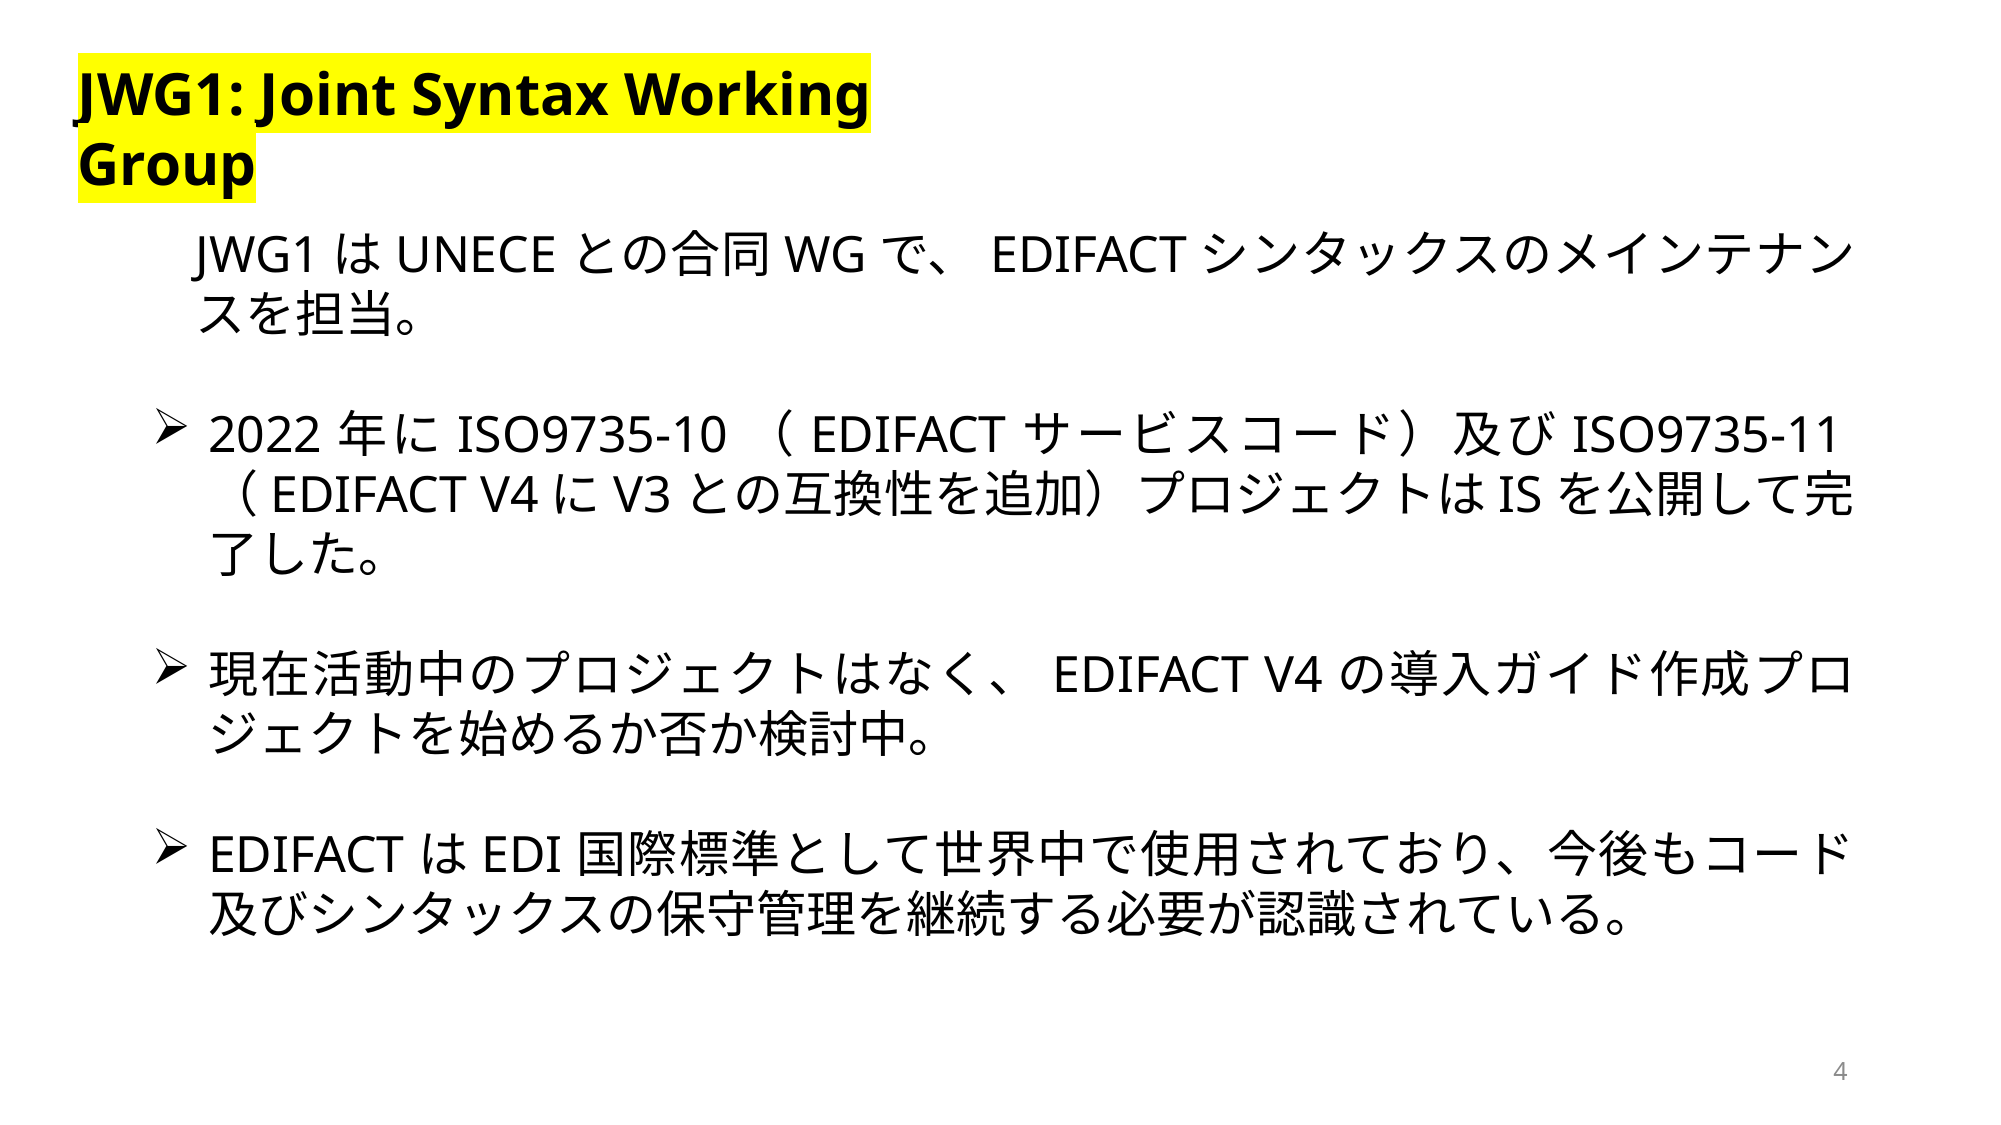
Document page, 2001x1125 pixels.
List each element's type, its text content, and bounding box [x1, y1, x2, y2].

text_box JWG1: Joint Syntax Working Group [63, 49, 1020, 205]
slide_number 4 [1412, 1042, 1863, 1103]
text_box JWG1はUNECEとの合同WGで、EDIFACTシンタックスのメインテナンスを担当。 2022年にISO9735-10（EDIFACTサービスコード）及びISO9735-11（EDIFACT V4にV3との互換性を追加）プロジェクトはISを公開して完了した。 現在活動中のプロジェクトはなく、EDIFACT V4の導入ガイド作成プロジェクトを始めるか否か検討中。 EDIFACTはEDI国際標準として世界中で使用されており、今後もコード及びシンタックスの保守管理を継続する必要が認識されている。 [137, 215, 1870, 1011]
